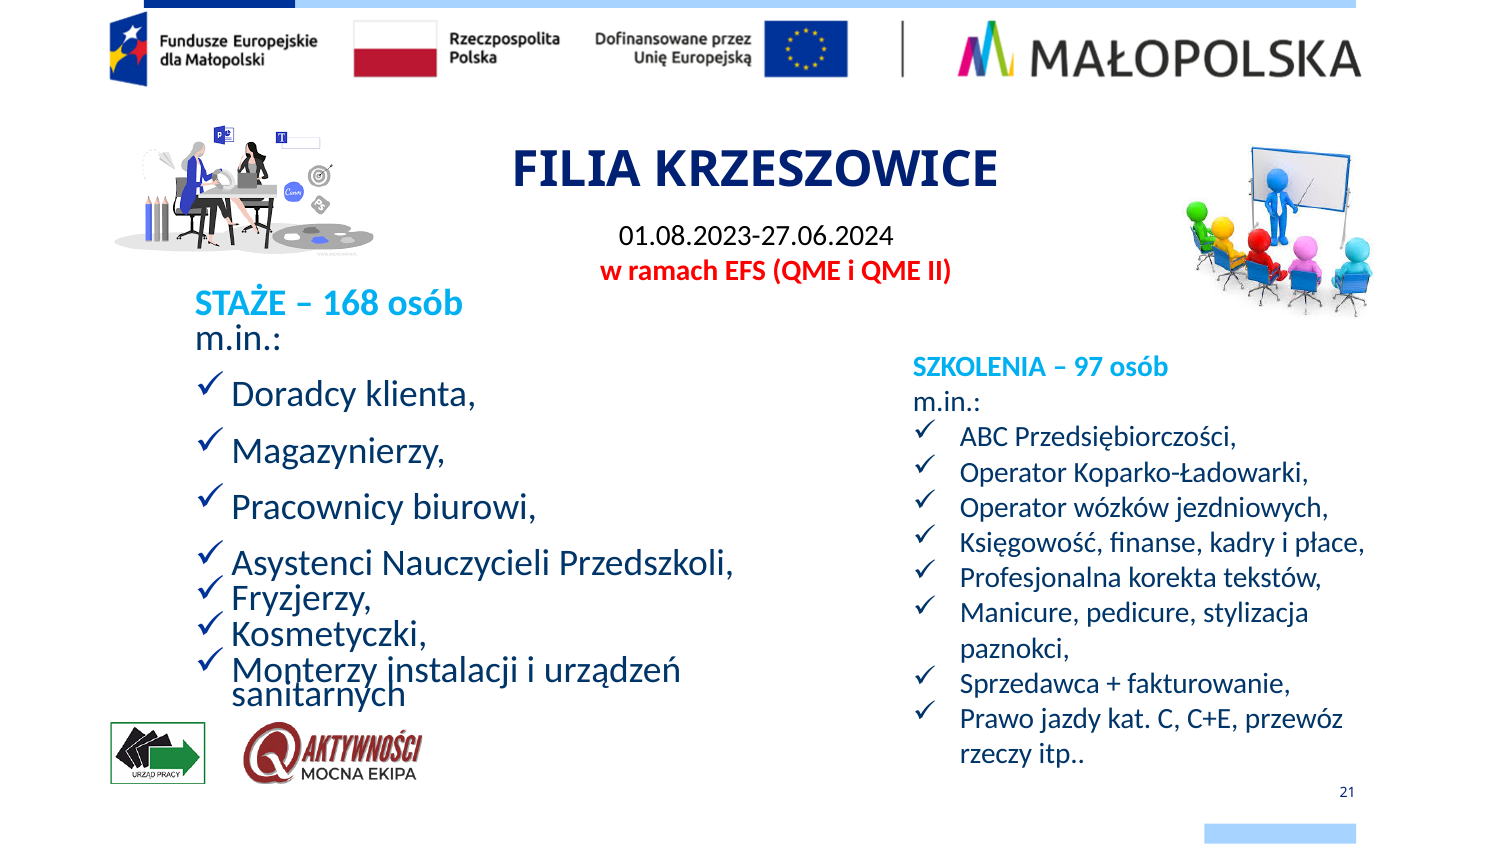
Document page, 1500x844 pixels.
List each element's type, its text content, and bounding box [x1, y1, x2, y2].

picture [97, 106, 378, 265]
picture [76, 722, 423, 784]
title FILIA KRZESZOWICE [378, 145, 1181, 207]
picture [1181, 144, 1380, 319]
text_box 01.08.2023-27.06.2024 w ramach EFS (QME i QME II) [584, 208, 975, 295]
picture [17, 8, 1385, 104]
list STAŻE – 168 osób m.in.: Doradcy klienta, Magazynierzy, Pracownicy biurowi, Asystenci Nauczycieli Przedszkoli, Fryzjerzy, Kosmetyczki, Monterzy instalacji i urządzeń sanitarnych [194, 298, 739, 723]
text_box SZKOLENIA – 97 osób m.in.: ABC Przedsiębiorczości, Operator Koparko-Ładowarki, Operator wózków jezdniowych, Księgowość, finanse, kadry i płace, Profesjonalna korekta tekstów, Manicure, pedicure, stylizacja paznokci, Sprzedawca + fakturowanie, Prawo jazdy kat. C, C+E, przewóz rzeczy itp.. [898, 339, 1385, 844]
